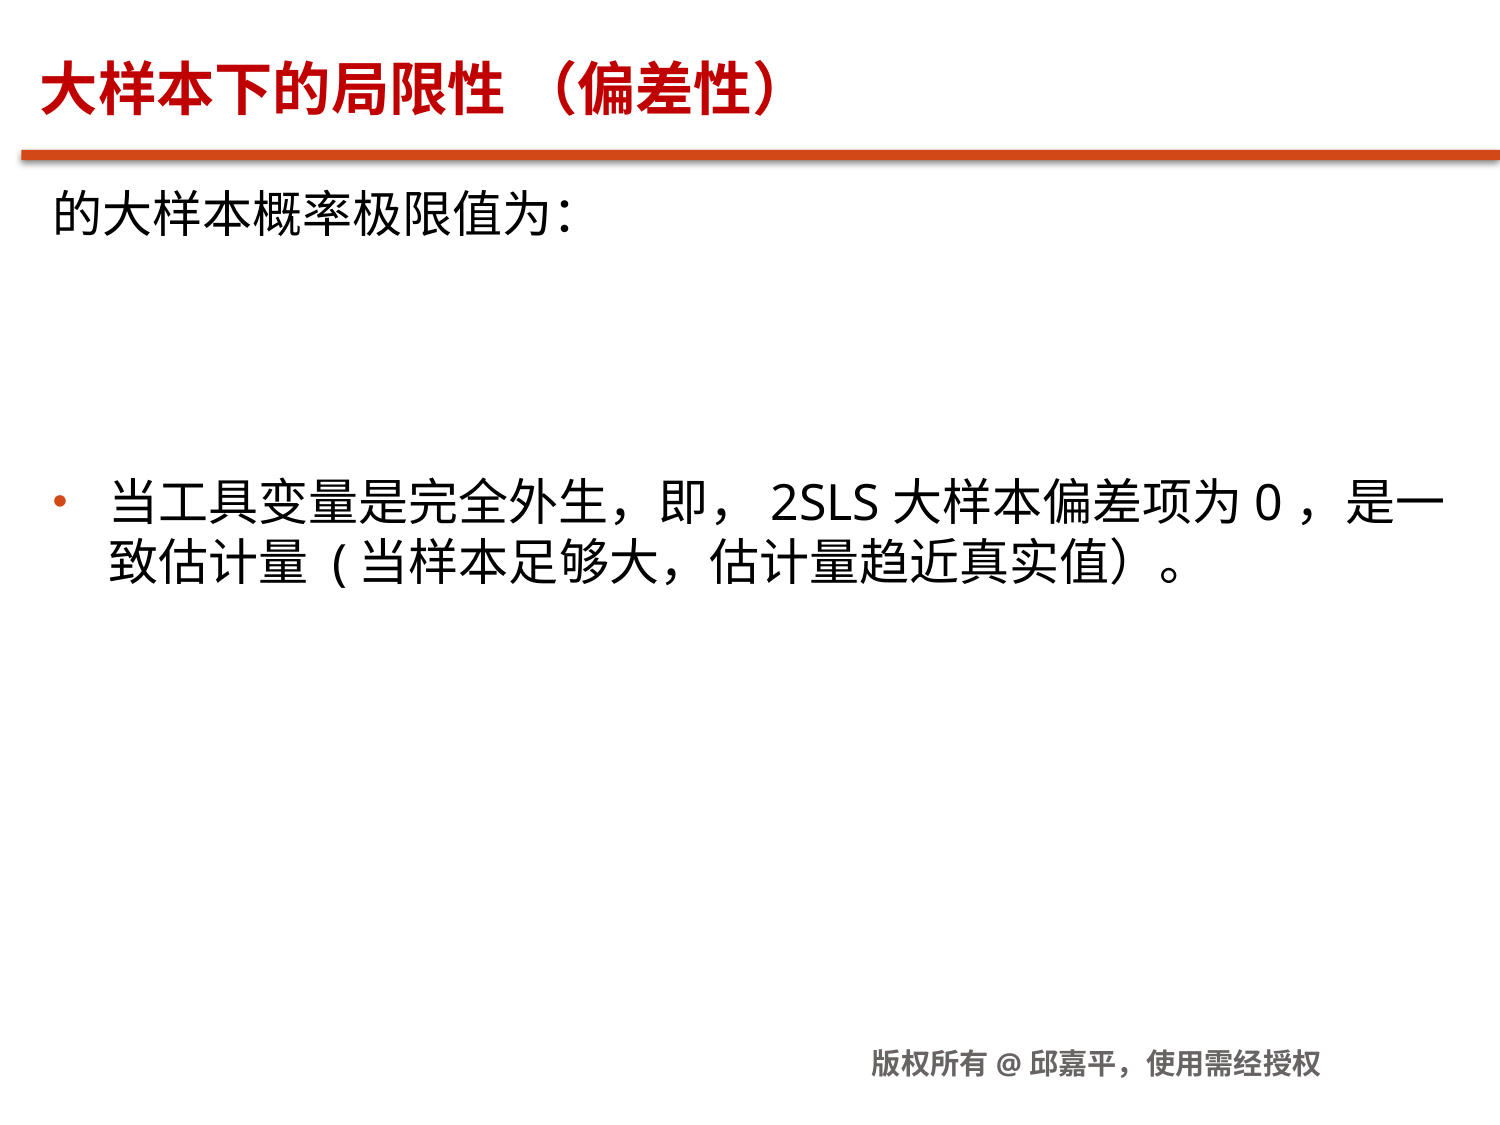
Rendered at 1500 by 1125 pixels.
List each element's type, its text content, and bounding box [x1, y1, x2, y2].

title 大样本下的局限性 （偏差性） [24, 50, 1450, 138]
footer 版权所有@邱嘉平，使用需经授权 [690, 1025, 1500, 1100]
